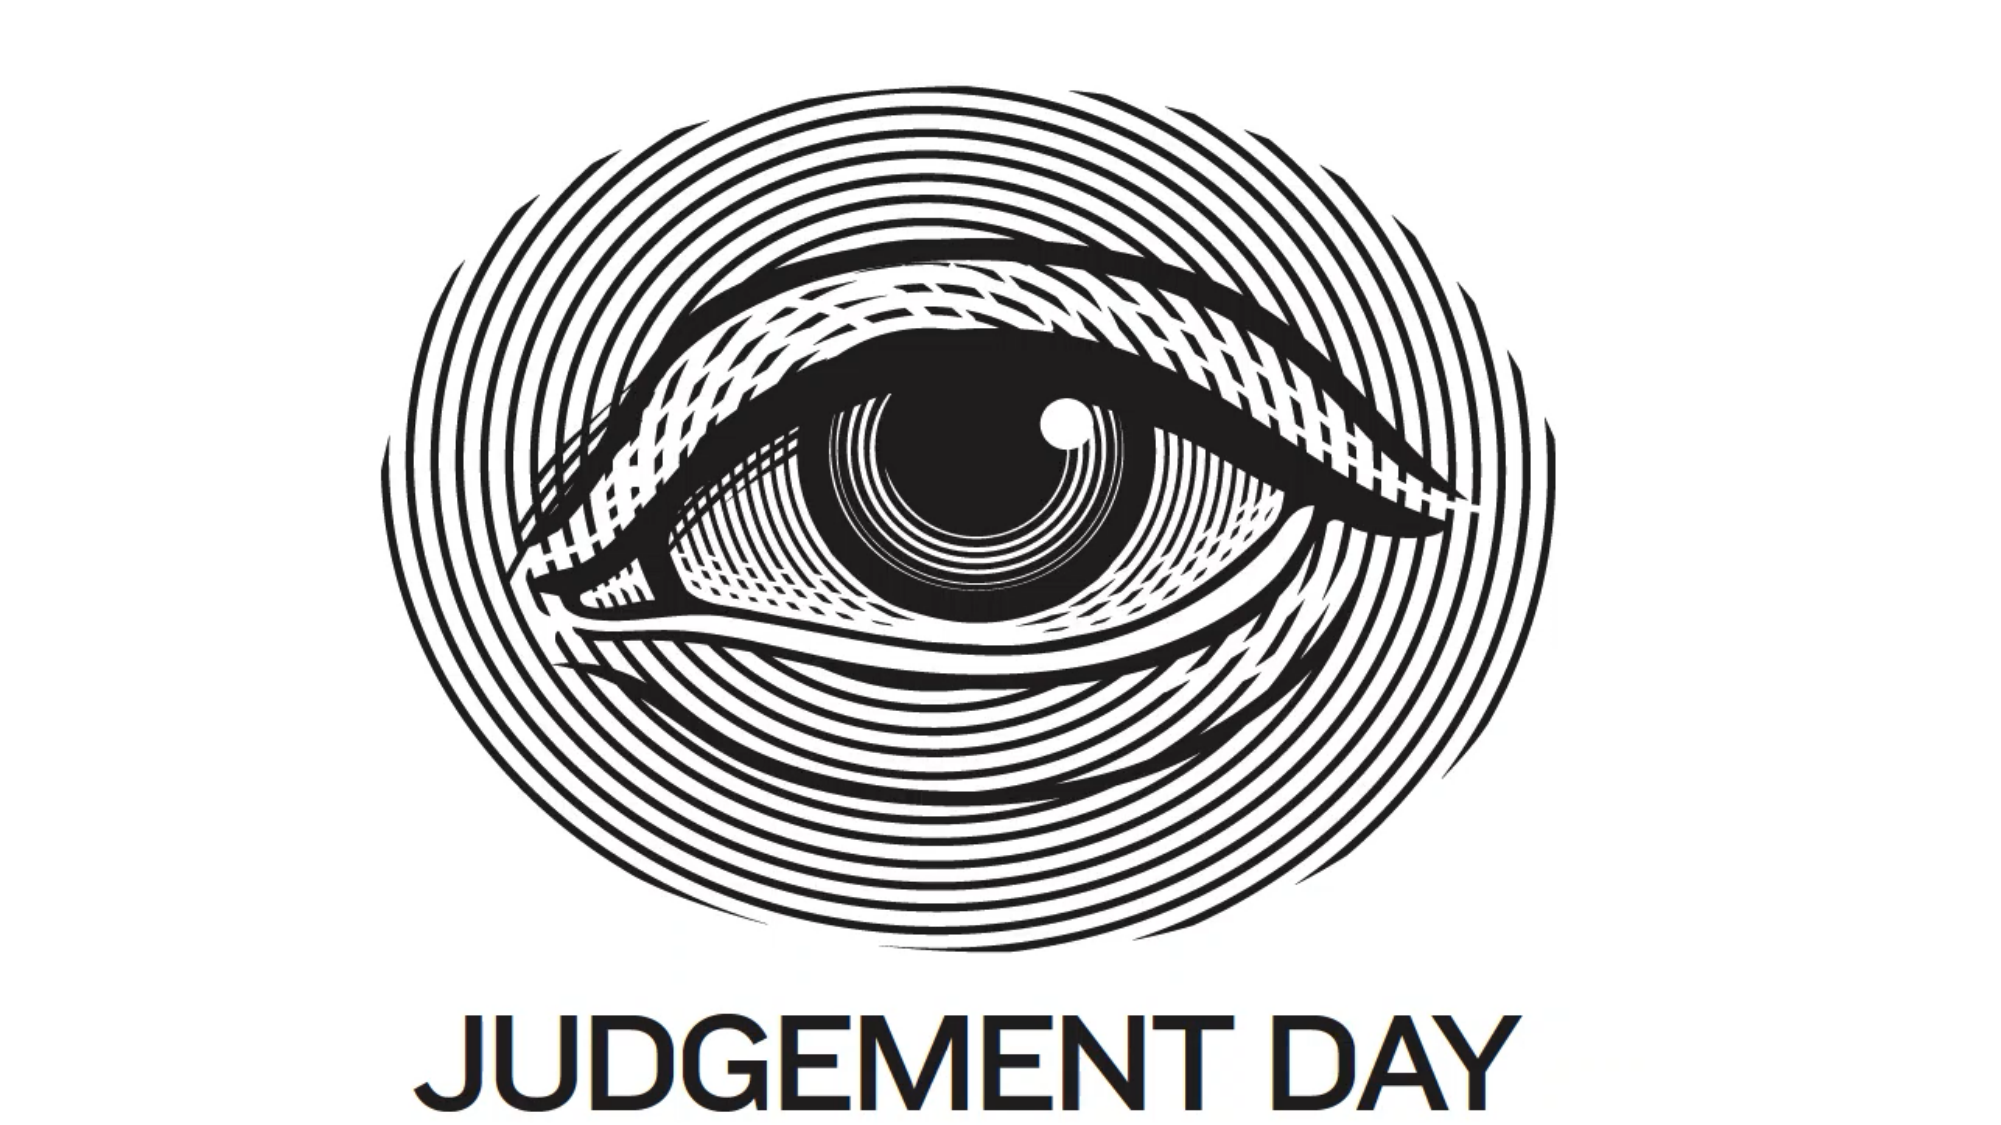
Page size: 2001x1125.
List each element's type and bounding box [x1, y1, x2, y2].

picture [288, 27, 1660, 1125]
